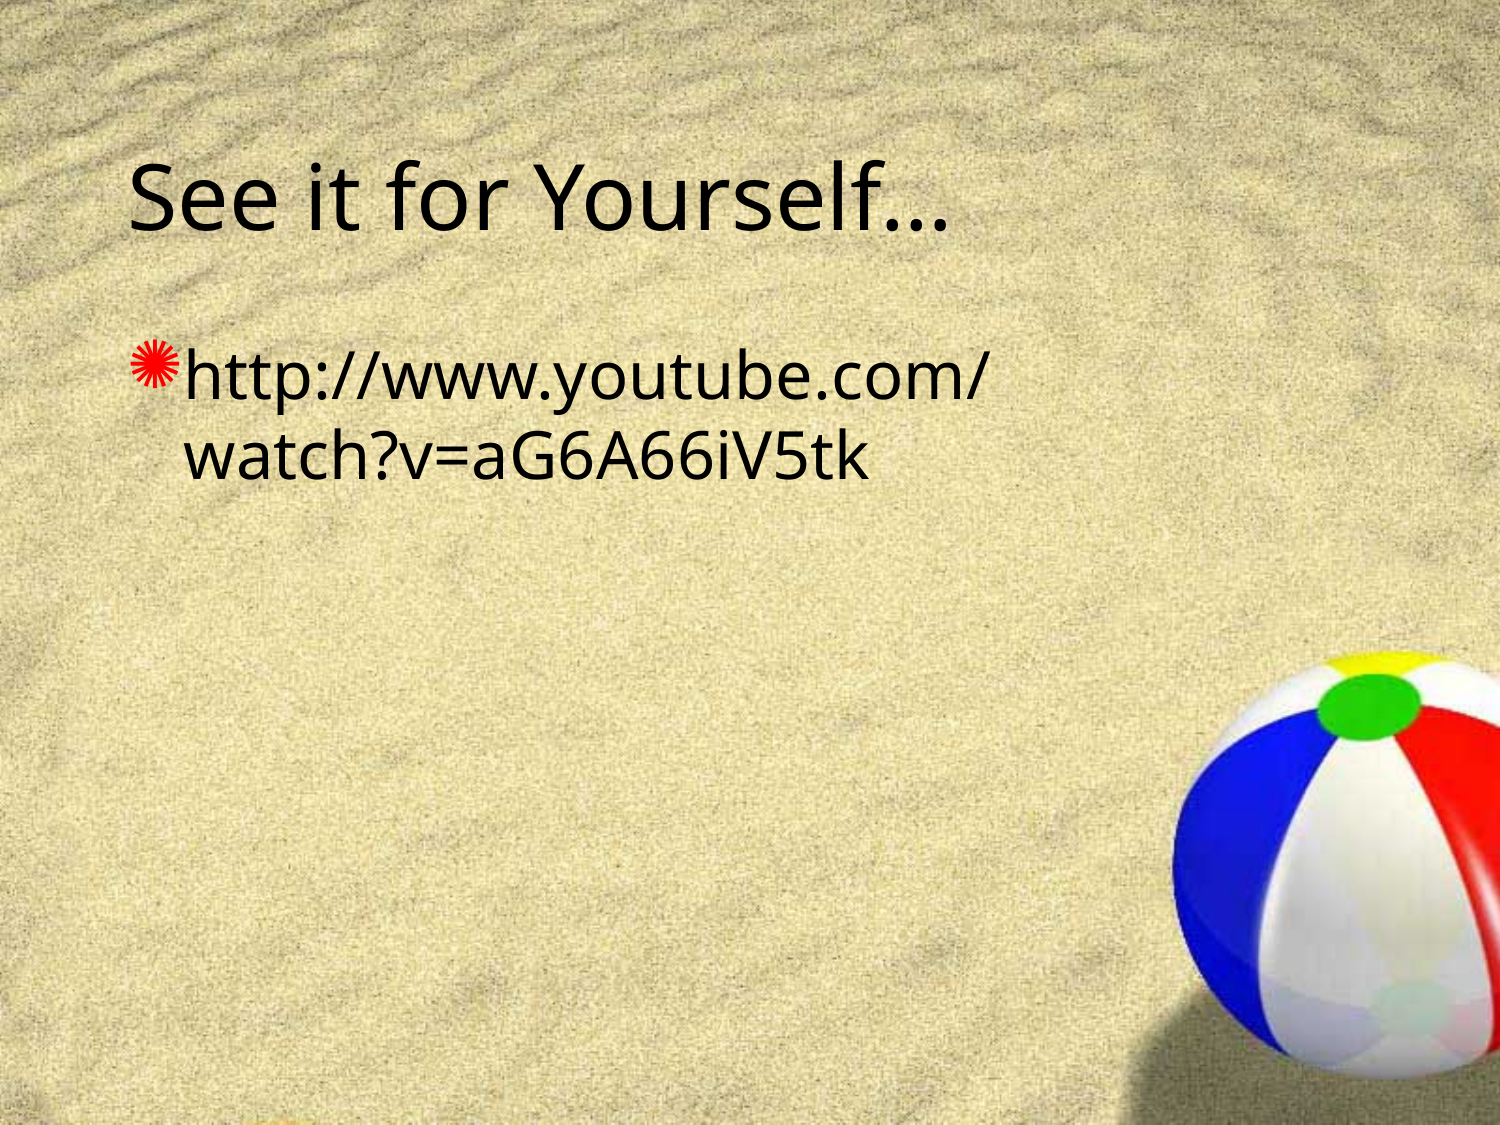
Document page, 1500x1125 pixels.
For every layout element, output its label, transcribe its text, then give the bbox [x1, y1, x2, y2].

title See it for Yourself… [112, 99, 1388, 288]
list http://www.youtube.com/watch?v=aG6A66iV5tk [112, 324, 1213, 1001]
picture [0, 0, 1500, 1125]
